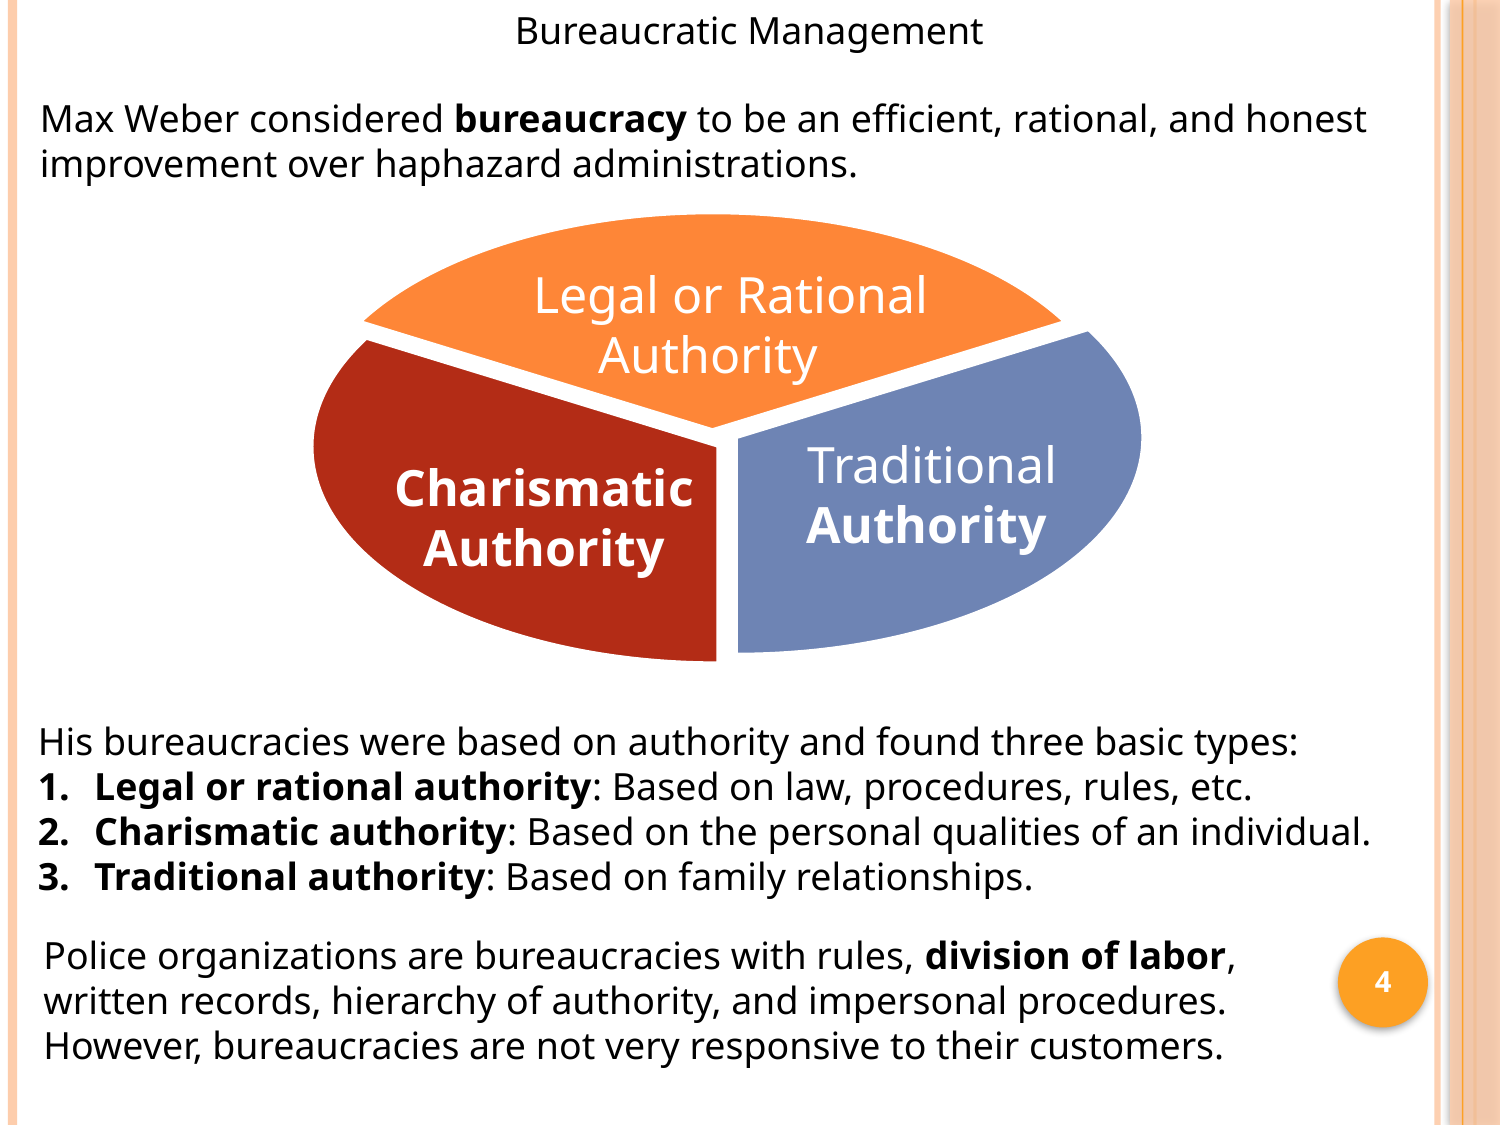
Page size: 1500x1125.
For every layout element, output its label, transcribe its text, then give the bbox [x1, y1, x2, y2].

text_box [311, 182, 1201, 664]
slide_number 4 [1333, 940, 1434, 1027]
text_box Police organizations are bureaucracies with rules, division of labor, written records, hierarchy of authority, and impersonal procedures. However, bureaucracies are not very responsive to their customers. [28, 924, 1329, 1075]
text_box Bureaucratic Management [498, 0, 1002, 62]
text_box Max Weber considered bureaucracy to be an efficient, rational, and honest improvement over haphazard administrations. [24, 87, 1445, 193]
text_box His bureaucracies were based on authority and found three basic types: Legal or rational authority: Based on law, procedures, rules, etc. Charismatic authority: Based on the personal qualities of an individual. Traditional authority: Based on family relationships. [23, 710, 1440, 906]
